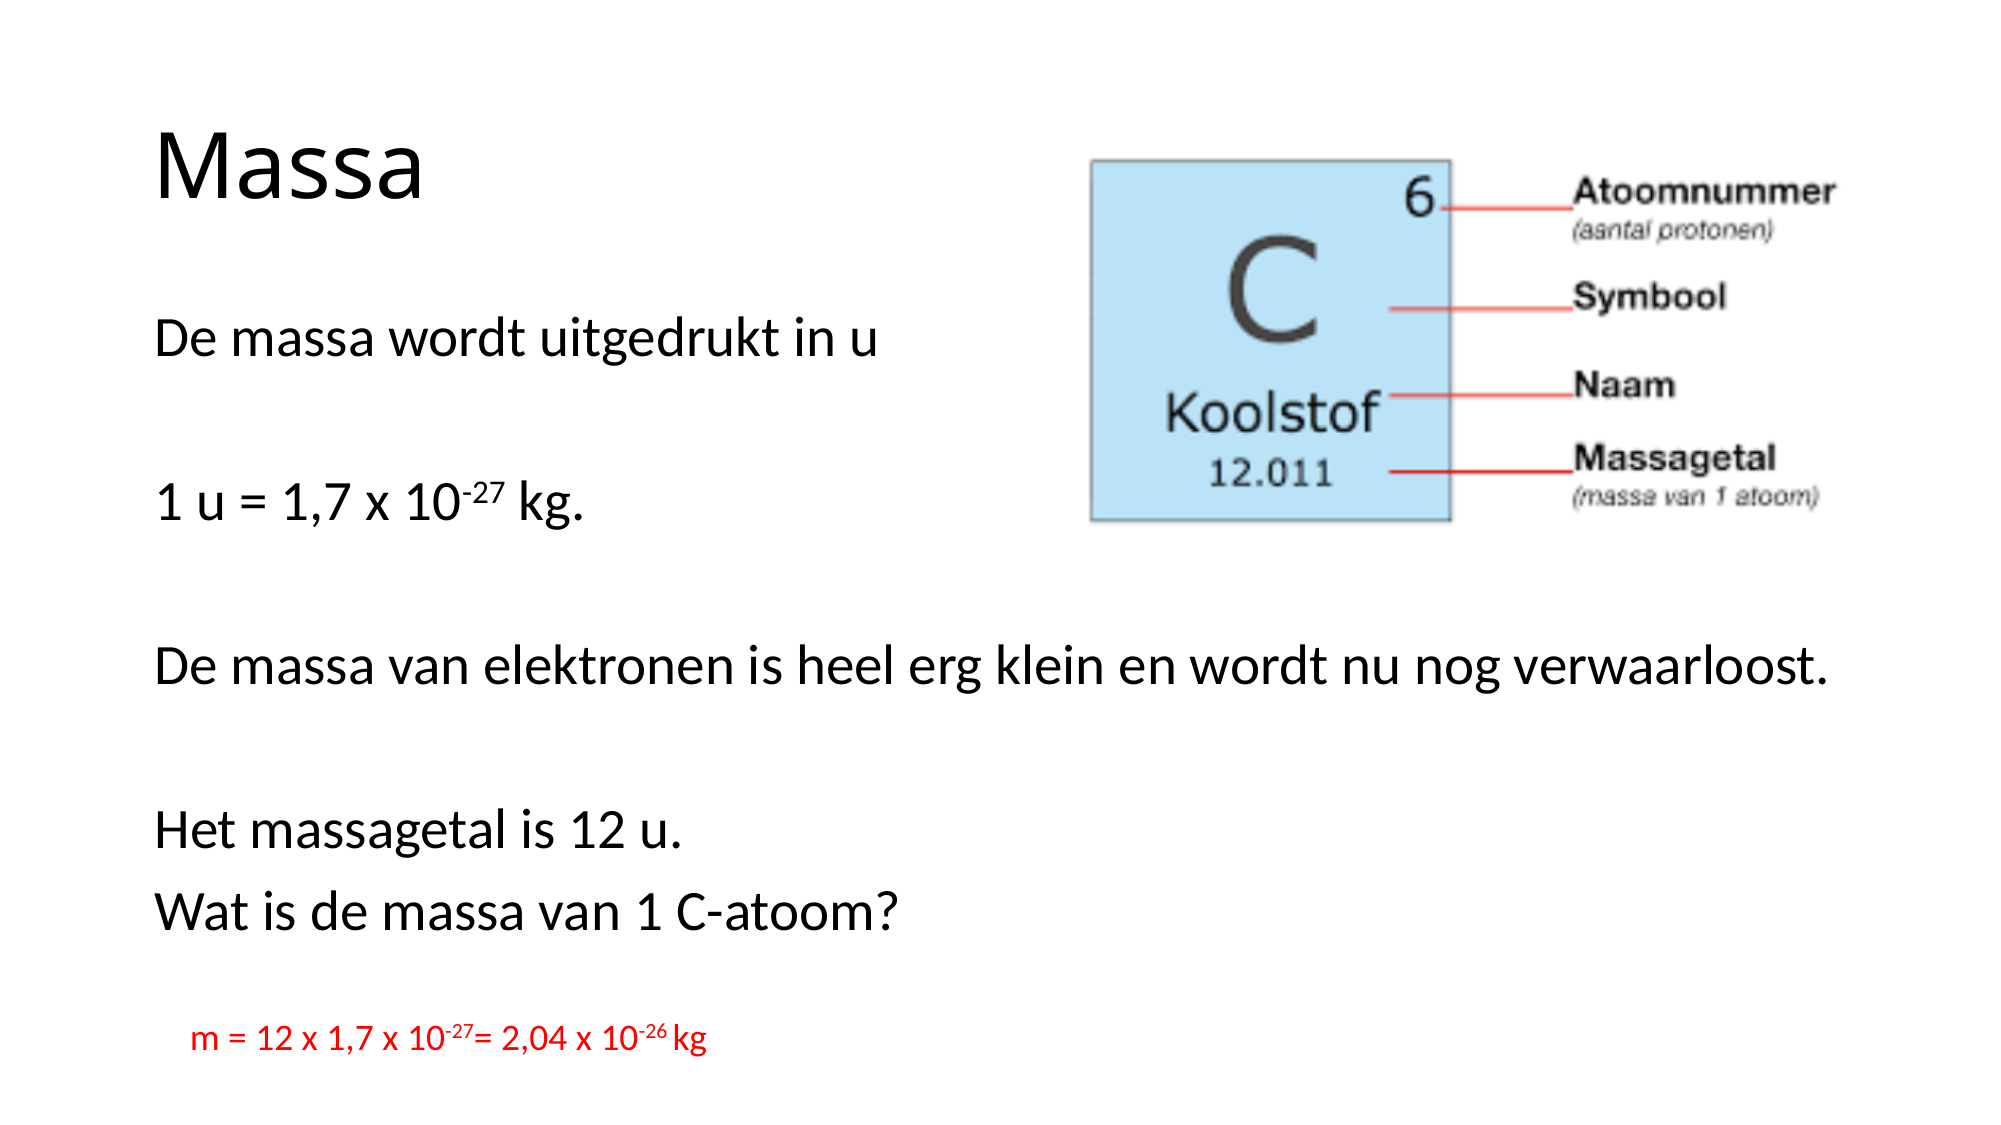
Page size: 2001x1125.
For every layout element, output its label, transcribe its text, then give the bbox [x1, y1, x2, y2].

title Massa [137, 59, 1863, 278]
list De massa wordt uitgedrukt in u 1 u = 1,7 x 10-27 kg. De massa van elektronen is heel erg klein en wordt nu nog verwaarloost. Het massagetal is 12 u. Wat is de massa van 1 C-atoom? [139, 299, 1865, 1014]
picture [1068, 112, 1863, 597]
text_box m = 12 x 1,7 x 10-27= 2,04 x 10-26 kg [174, 1005, 723, 1065]
